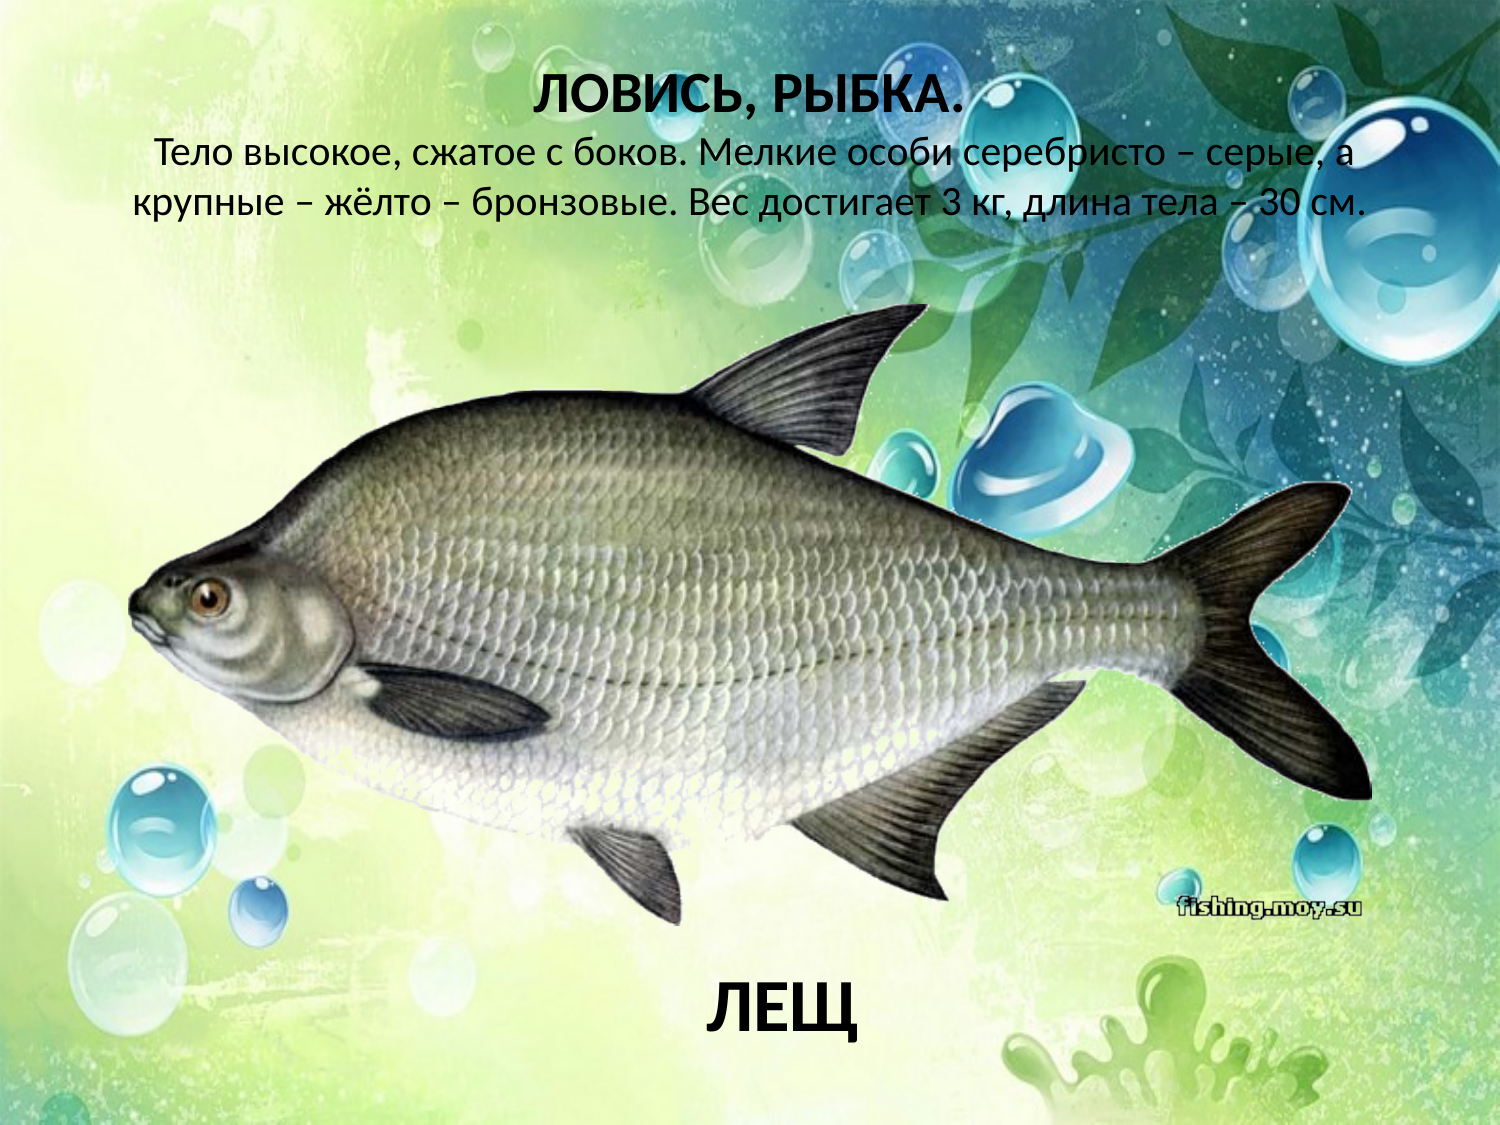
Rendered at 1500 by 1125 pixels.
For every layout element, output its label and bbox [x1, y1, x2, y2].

list [128, 304, 1372, 926]
picture [0, 0, 1500, 1125]
